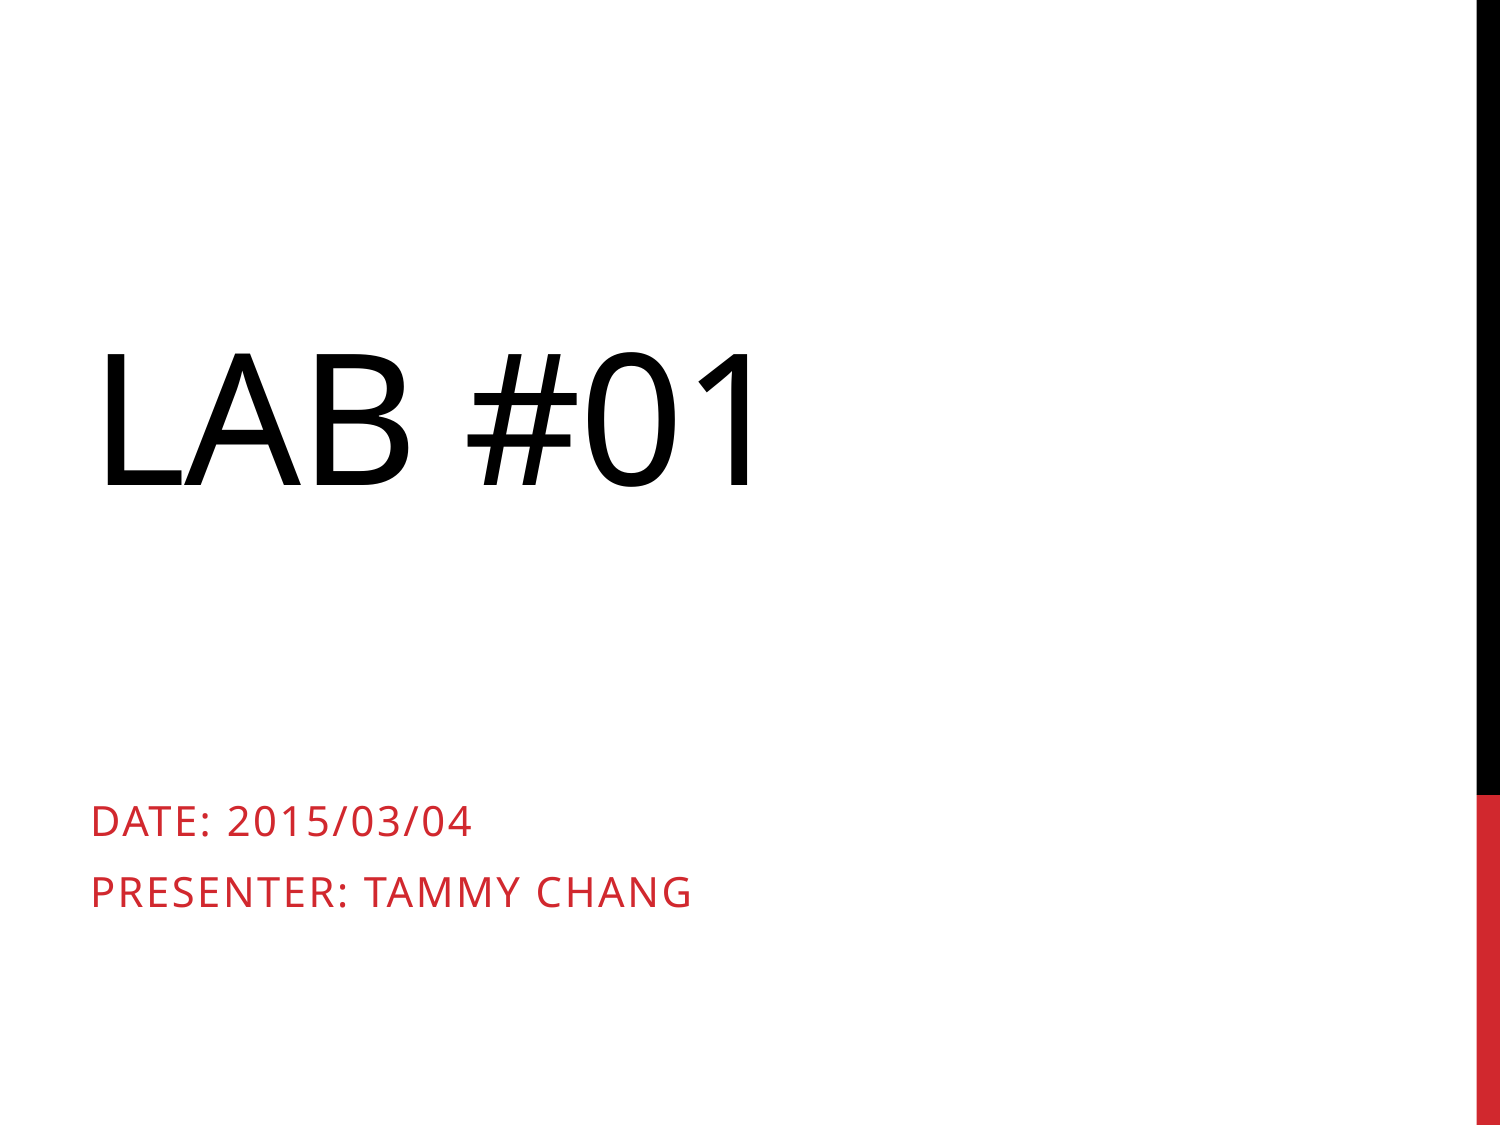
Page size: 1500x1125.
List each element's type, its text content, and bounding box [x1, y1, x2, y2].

subtitle Date: 2015/03/04 Presenter: tammy Chang [75, 787, 1200, 938]
title Lab #01 [75, 37, 1350, 788]
